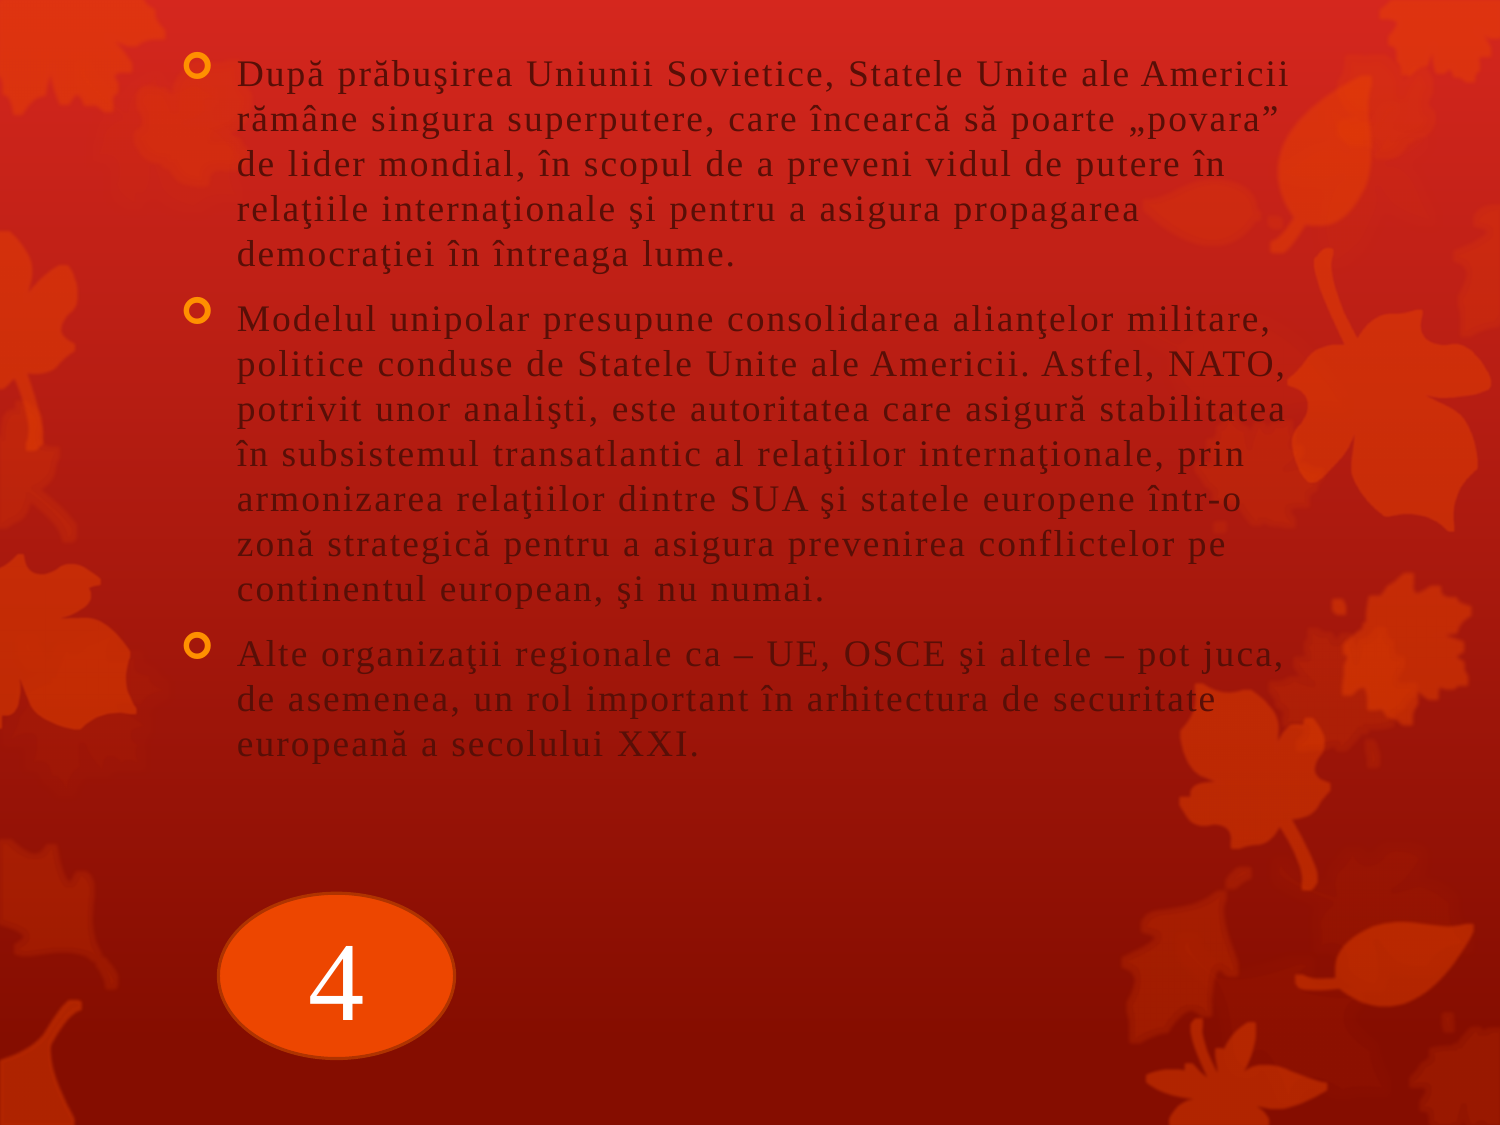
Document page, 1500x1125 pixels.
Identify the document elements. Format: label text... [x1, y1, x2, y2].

list După prăbuşirea Uniunii Sovietice, Statele Unite ale Americii rămâne singura superputere, care încearcă să poarte „povara” de lider mondial, în scopul de a preveni vidul de putere în relaţiile internaţionale şi pentru a asigura propagarea democraţiei în întreaga lume. Modelul unipolar presupune consolidarea alianţelor militare, politice conduse de Statele Unite ale Americii. Astfel, NATO, potrivit unor analişti, este autoritatea care asigură stabilitatea în subsistemul transatlantic al relaţiilor internaţionale, prin armonizarea relaţiilor dintre SUA şi statele europene într-o zonă strategică pentru a asigura prevenirea conflictelor pe continentul european, şi nu numai. Alte organizaţii regionale ca – UE, OSCE şi altele – pot juca, de asemenea, un rol important în arhitectura de securitate europeană a secolului XXI. [165, 31, 1329, 846]
text_box 4 [216, 891, 457, 1061]
